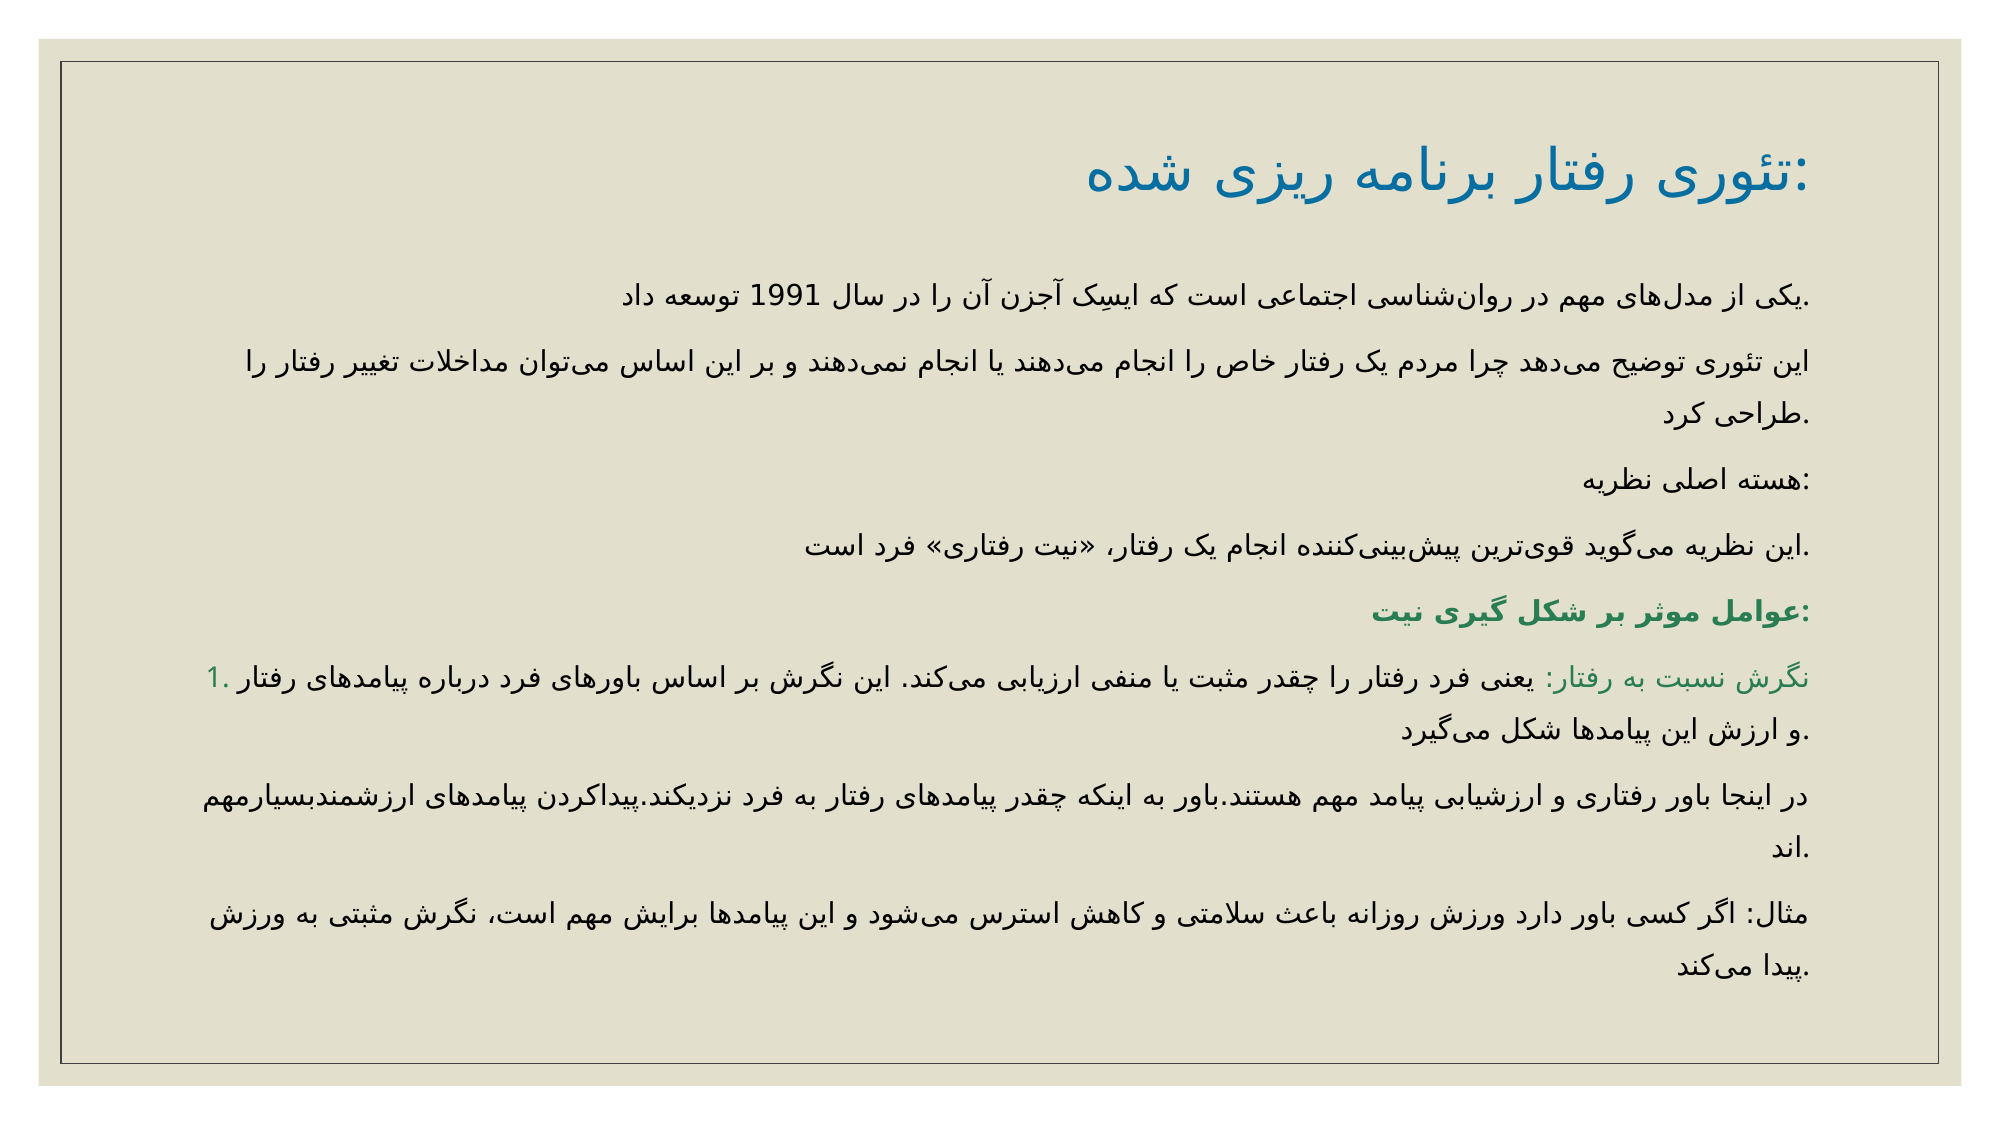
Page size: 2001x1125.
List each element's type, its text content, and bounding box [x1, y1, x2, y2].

title تئوری رفتار برنامه ریزی شده: [174, 105, 1825, 238]
list یکی از مدل‌های مهم در روان‌شناسی اجتماعی است که ایسِک آجزن آن را در سال 1991 توسعه داد. این تئوری توضیح می‌دهد چرا مردم یک رفتار خاص را انجام می‌دهند یا انجام نمی‌دهند و بر این اساس می‌توان مداخلات تغییر رفتار را طراحی کرد. هسته اصلی نظریه: این نظریه می‌گوید قوی‌ترین پیش‌بینی‌کننده انجام یک رفتار، «نیت رفتاری» فرد است. عوامل موثر بر شکل گیری نیت: 1. نگرش نسبت به رفتار: یعنی فرد رفتار را چقدر مثبت یا منفی ارزیابی می‌کند. این نگرش بر اساس باورهای فرد درباره پیامدهای رفتار و ارزش این پیامدها شکل می‌گیرد. در اینجا باور رفتاری و ارزشیابی پیامد مهم هستند.باور به اینکه چقدر پیامدهای رفتار به فرد نزدیکند.پیداکردن پیامدهای ارزشمندبسیارمهم اند. مثال: اگر کسی باور دارد ورزش روزانه باعث سلامتی و کاهش استرس می‌شود و این پیامدها برایش مهم است، نگرش مثبتی به ورزش پیدا می‌کند. [174, 251, 1825, 990]
